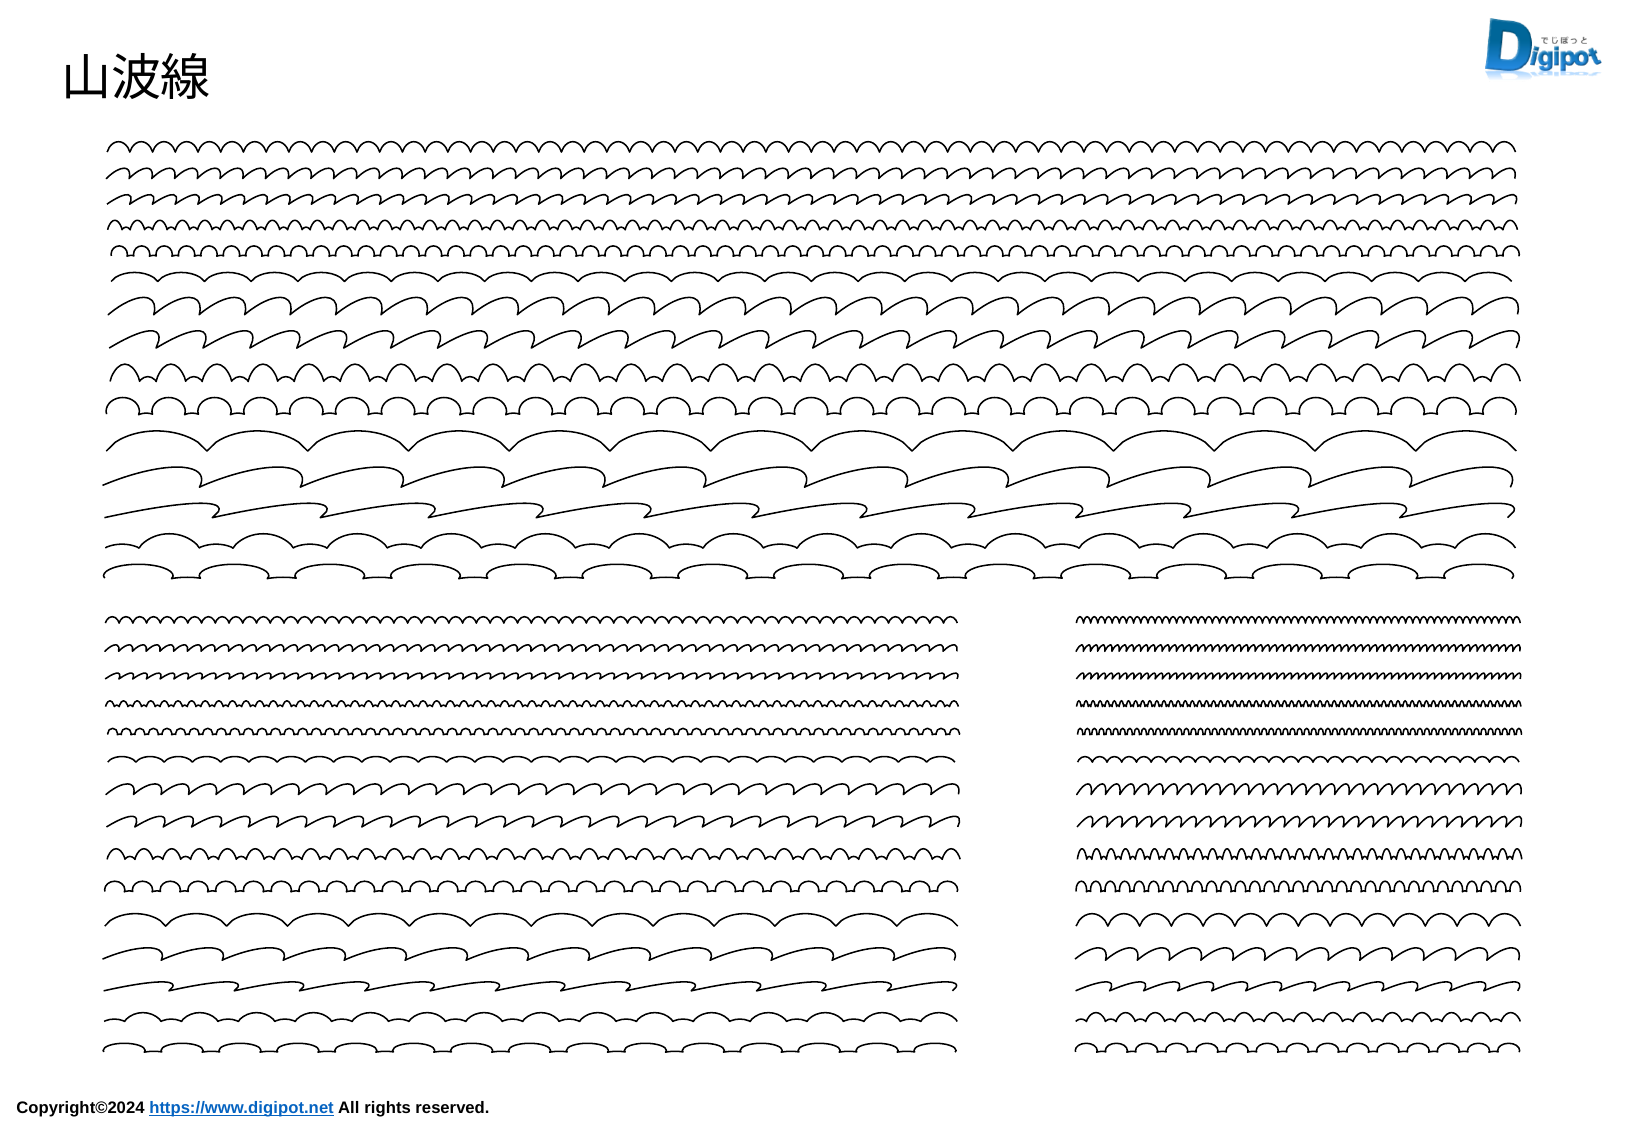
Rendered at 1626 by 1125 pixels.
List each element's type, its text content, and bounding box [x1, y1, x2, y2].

text_box [106, 816, 960, 828]
text_box [103, 981, 957, 991]
text_box [1076, 673, 1521, 680]
text_box [103, 1043, 957, 1053]
text_box [104, 881, 958, 892]
text_box [1075, 981, 1520, 991]
text_box [1077, 848, 1522, 860]
text_box [1076, 881, 1521, 892]
text_box [1076, 616, 1521, 624]
text_box [105, 616, 958, 624]
text_box [105, 673, 958, 680]
text_box [106, 783, 959, 795]
text_box [1076, 913, 1521, 927]
text_box [107, 728, 960, 735]
text_box [108, 297, 1519, 315]
text_box [104, 503, 1515, 518]
text_box [106, 430, 1517, 452]
text_box [102, 947, 956, 961]
text_box [106, 168, 1516, 179]
picture [1485, 18, 1602, 82]
text_box [107, 848, 961, 860]
text_box [109, 330, 1520, 349]
text_box [107, 220, 1518, 230]
text_box [1076, 644, 1521, 652]
text_box [105, 533, 1516, 549]
text_box [103, 564, 1514, 579]
text_box [1077, 756, 1520, 763]
text_box [1075, 1043, 1520, 1053]
text_box [107, 194, 1517, 205]
text_box [107, 141, 1516, 153]
text_box [111, 245, 1520, 257]
text_box [105, 700, 959, 707]
text_box [111, 272, 1512, 282]
text_box [1077, 728, 1522, 735]
text_box [106, 397, 1517, 415]
text_box [1075, 1012, 1521, 1022]
text_box [110, 364, 1521, 382]
text_box [104, 644, 957, 652]
text_box [104, 913, 958, 927]
text_box [1077, 816, 1522, 828]
text_box [1076, 700, 1521, 707]
text_box [1074, 947, 1520, 961]
text_box 山波線 [46, 38, 226, 113]
text_box [107, 756, 955, 763]
text_box [1076, 783, 1522, 795]
text_box [102, 467, 1513, 488]
text_box [104, 1012, 958, 1022]
